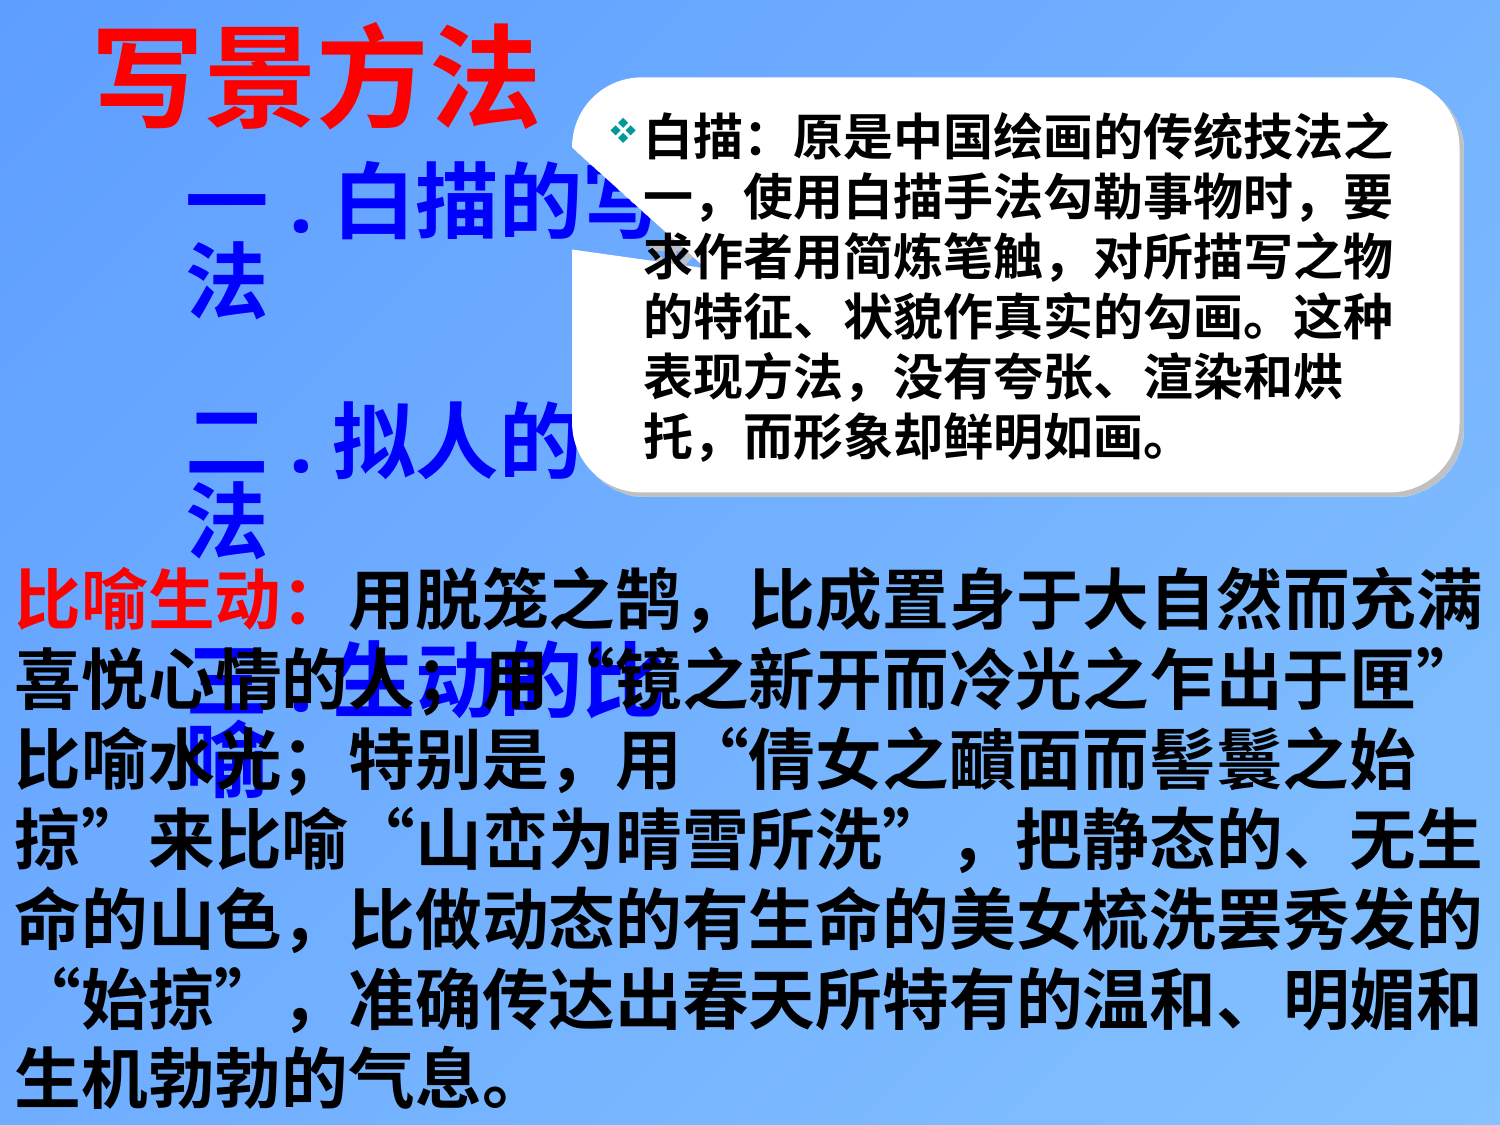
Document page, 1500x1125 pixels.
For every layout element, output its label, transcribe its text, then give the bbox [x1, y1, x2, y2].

text_box 白描：原是中国绘画的传统技法之一，使用白描手法勾勒事物时，要求作者用简炼笔触，对所描写之物的特征、状貌作真实的勾画。这种表现方法，没有夸张、渲染和烘托，而形象却鲜明如画。 [572, 78, 1459, 492]
text_box 比喻生动：用脱笼之鹄，比成置身于大自然而充满喜悦心情的人；用“镜之新开而冷光之乍出于匣”比喻水光；特别是，用“倩女之靧面而髻鬟之始掠”来比喻“山峦为晴雪所洗”，把静态的、无生命的山色，比做动态的有生命的美女梳洗罢秀发的“始掠”，准确传达出春天所特有的温和、明媚和生机勃勃的气息。 [0, 550, 1500, 1125]
text_box 一.白描的写法 二.拟人的写法 三.生动的比喻 [171, 160, 747, 550]
text_box 写景方法 [76, 0, 597, 150]
